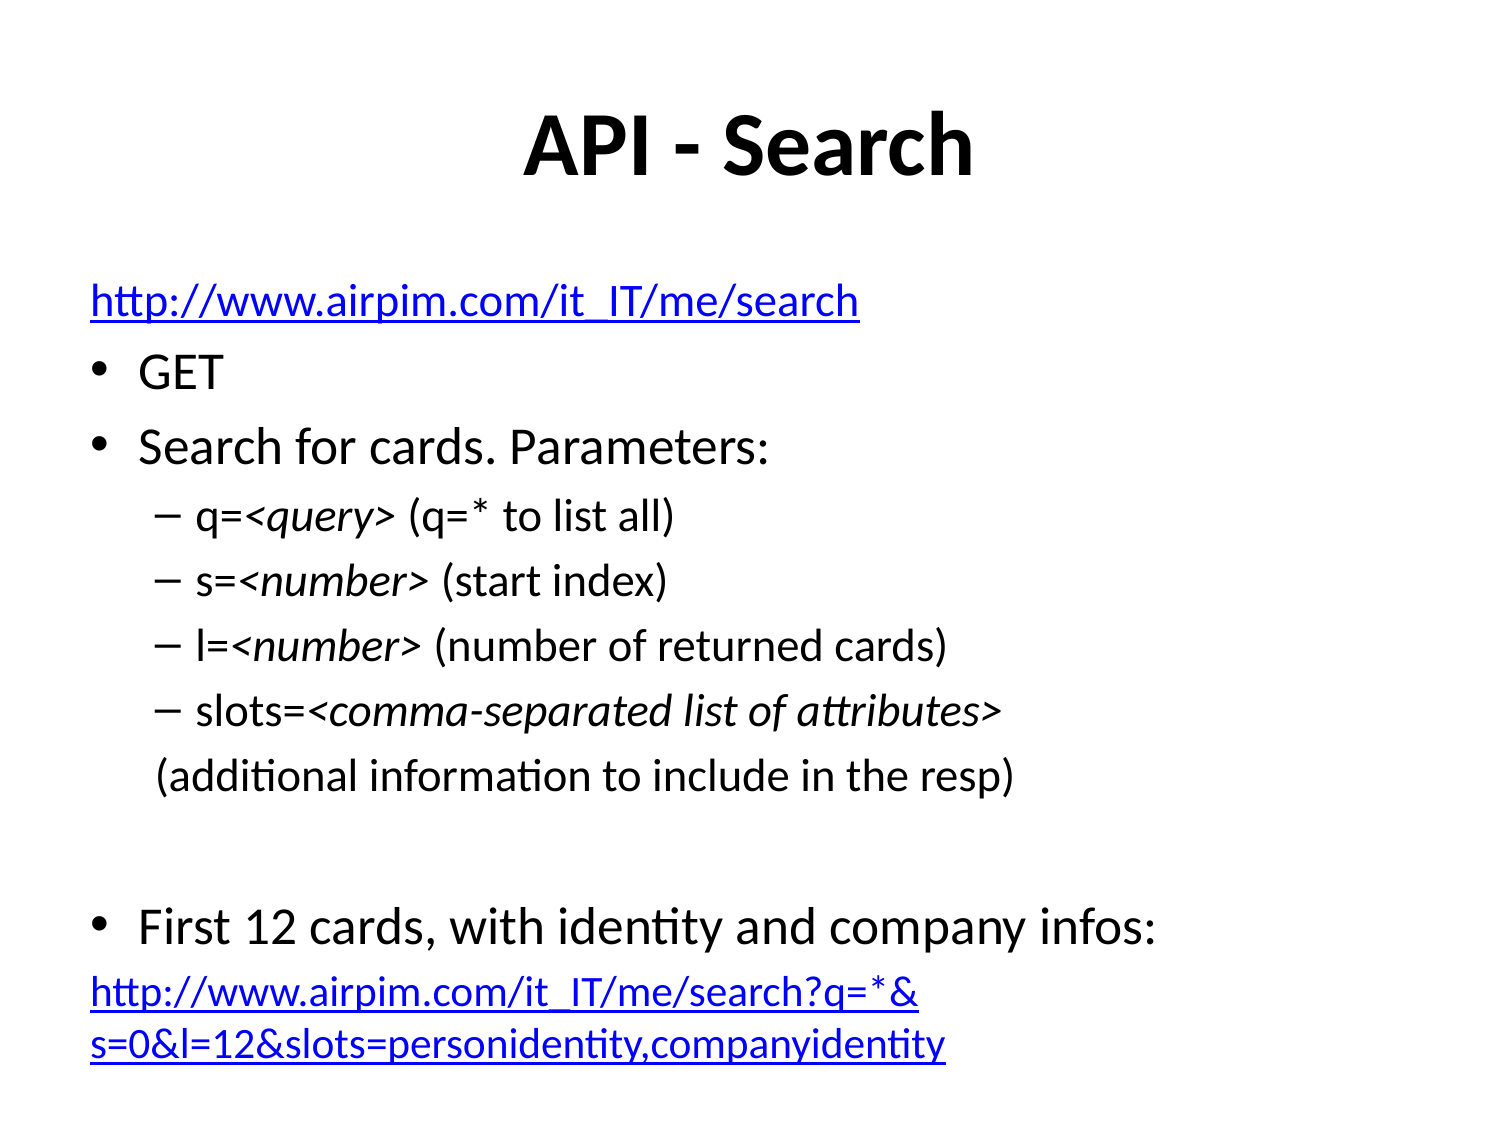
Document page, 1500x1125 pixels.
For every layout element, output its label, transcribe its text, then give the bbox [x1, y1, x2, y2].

title API - Search [75, 45, 1425, 233]
list http://www.airpim.com/it_IT/me/search GET Search for cards. Parameters: q=<query> (q=* to list all) s=<number> (start index) l=<number> (number of returned cards) slots=<comma-separated list of attributes> (additional information to include in the resp) First 12 cards, with identity and company infos: http://www.airpim.com/it_IT/me/search?q=*&s=0&l=12&slots=personidentity,companyidentity [75, 262, 1425, 1083]
